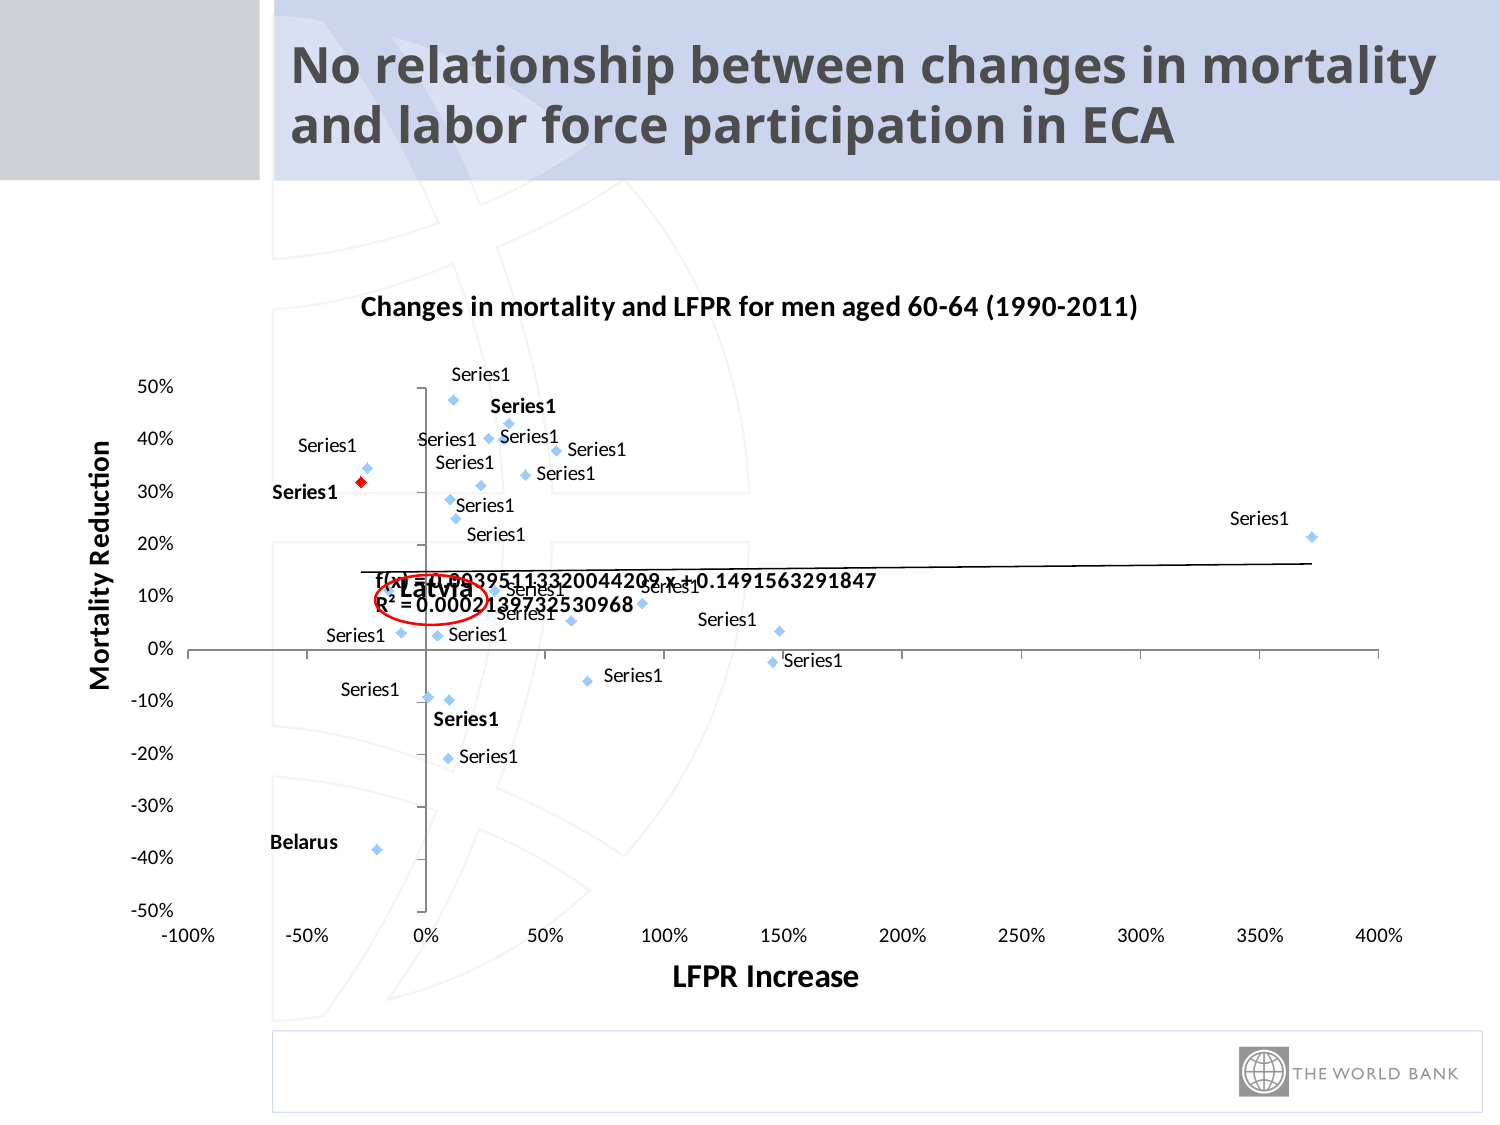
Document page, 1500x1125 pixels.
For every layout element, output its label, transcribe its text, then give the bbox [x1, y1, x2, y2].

picture [0, 0, 1500, 1125]
title No relationship between changes in mortality and labor force participation in ECA [274, 0, 1500, 188]
chart [74, 262, 1426, 1006]
